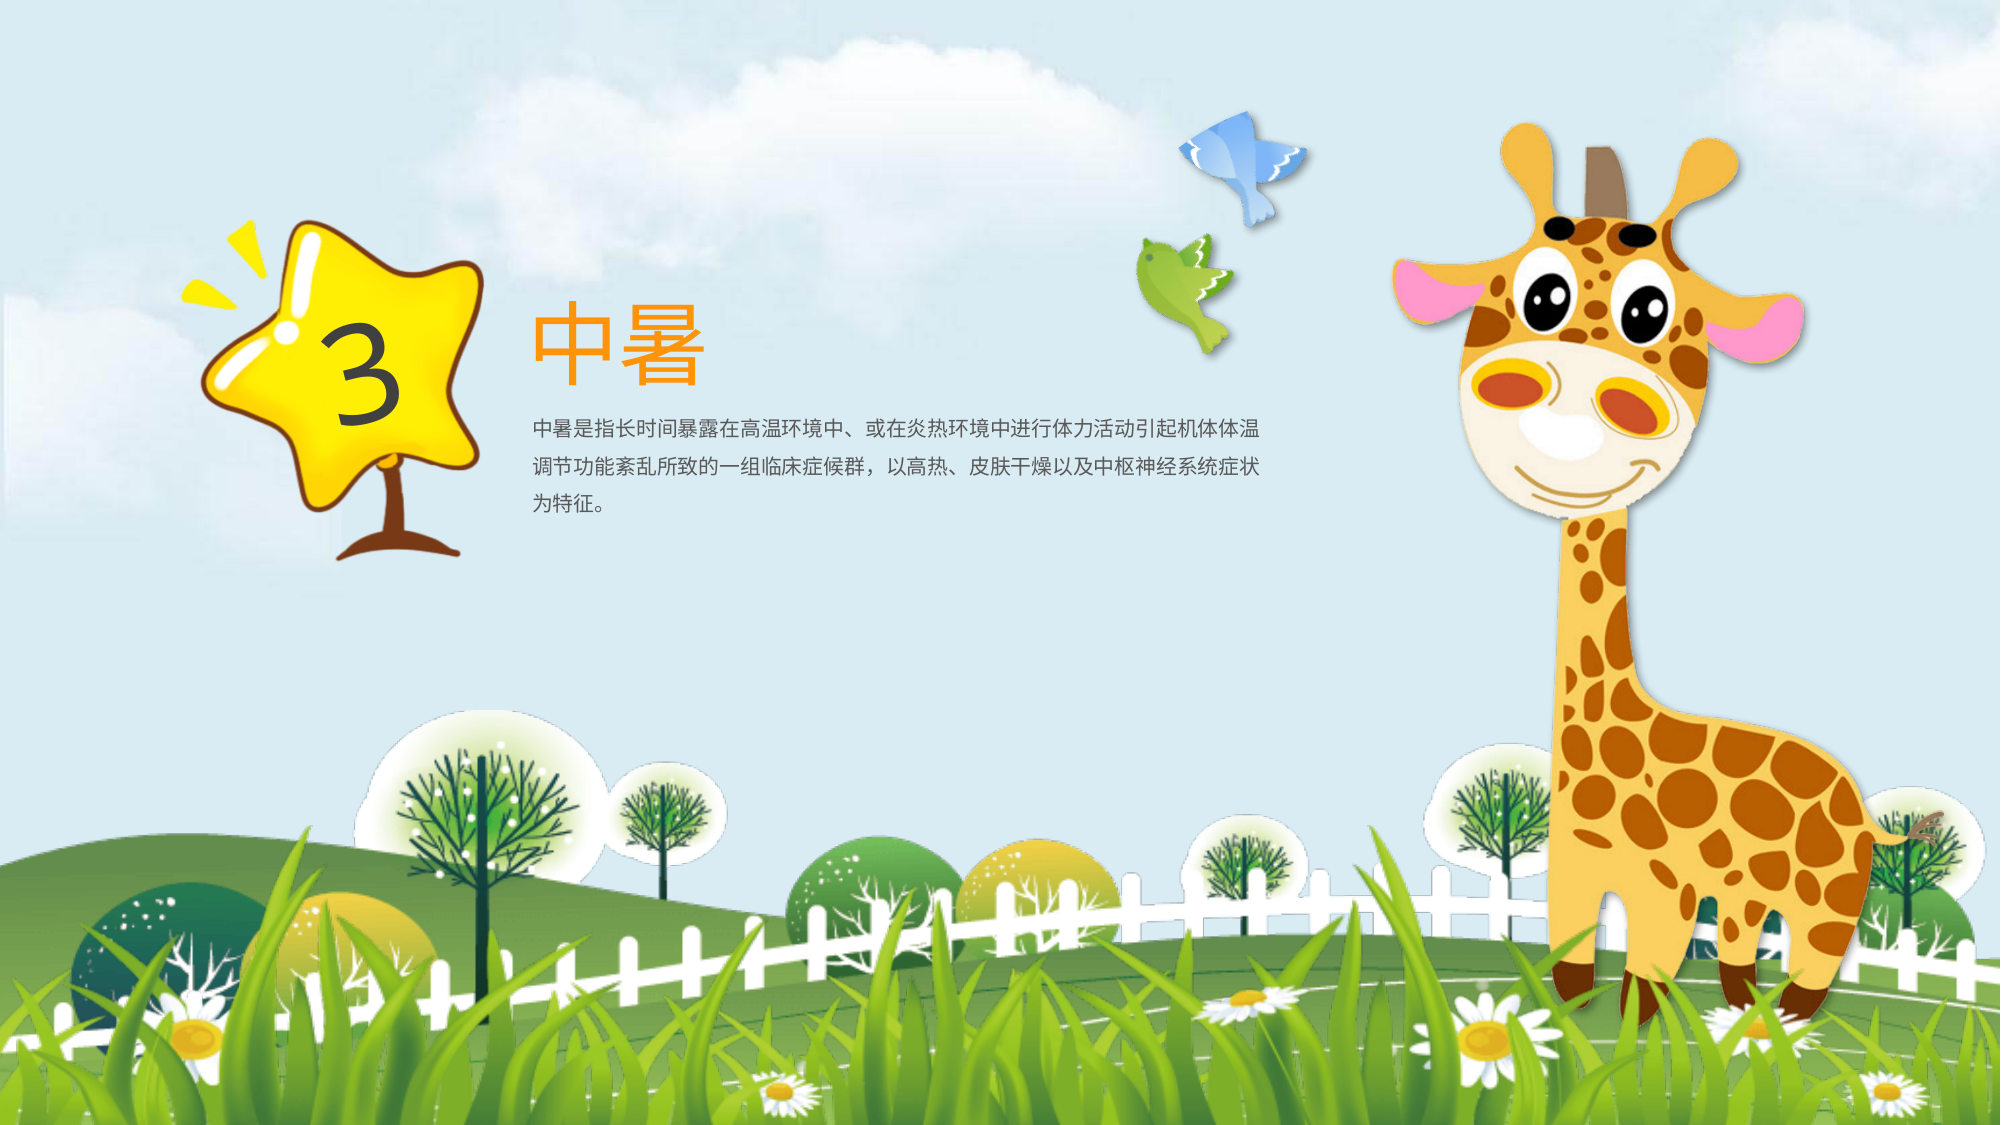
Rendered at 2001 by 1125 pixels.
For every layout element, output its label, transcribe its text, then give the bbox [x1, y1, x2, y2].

picture [0, 0, 2000, 1125]
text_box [168, 194, 520, 563]
text_box 中暑 [520, 279, 1113, 395]
text_box 中暑是指长时间暴露在高温环境中、或在炎热环境中进行体力活动引起机体体温调节功能紊乱所致的一组临床症候群，以高热、皮肤干燥以及中枢神经系统症状为特征。 [520, 395, 1275, 523]
